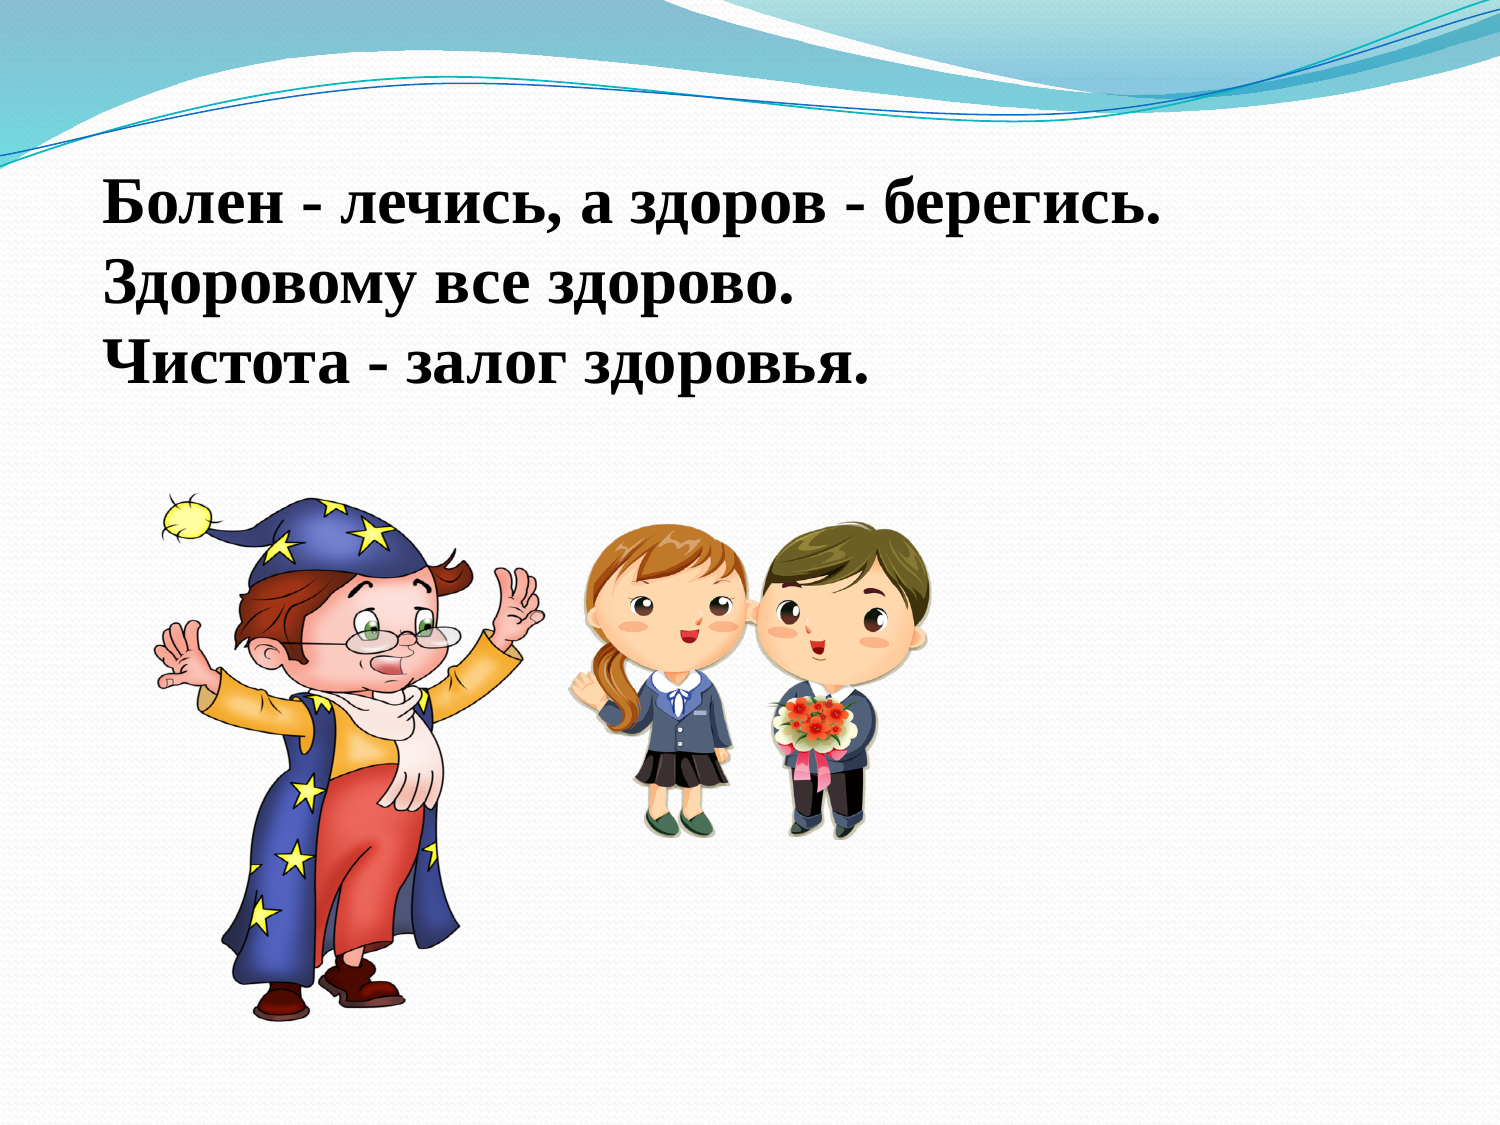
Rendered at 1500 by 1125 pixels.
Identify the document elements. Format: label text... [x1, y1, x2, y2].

text_box Болен - лечись, а здоров - берегись. Здоровому все здорово. Чистота - залог здоровья. [87, 149, 1338, 450]
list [568, 514, 932, 841]
title [75, 75, 1425, 368]
picture [149, 487, 551, 1025]
